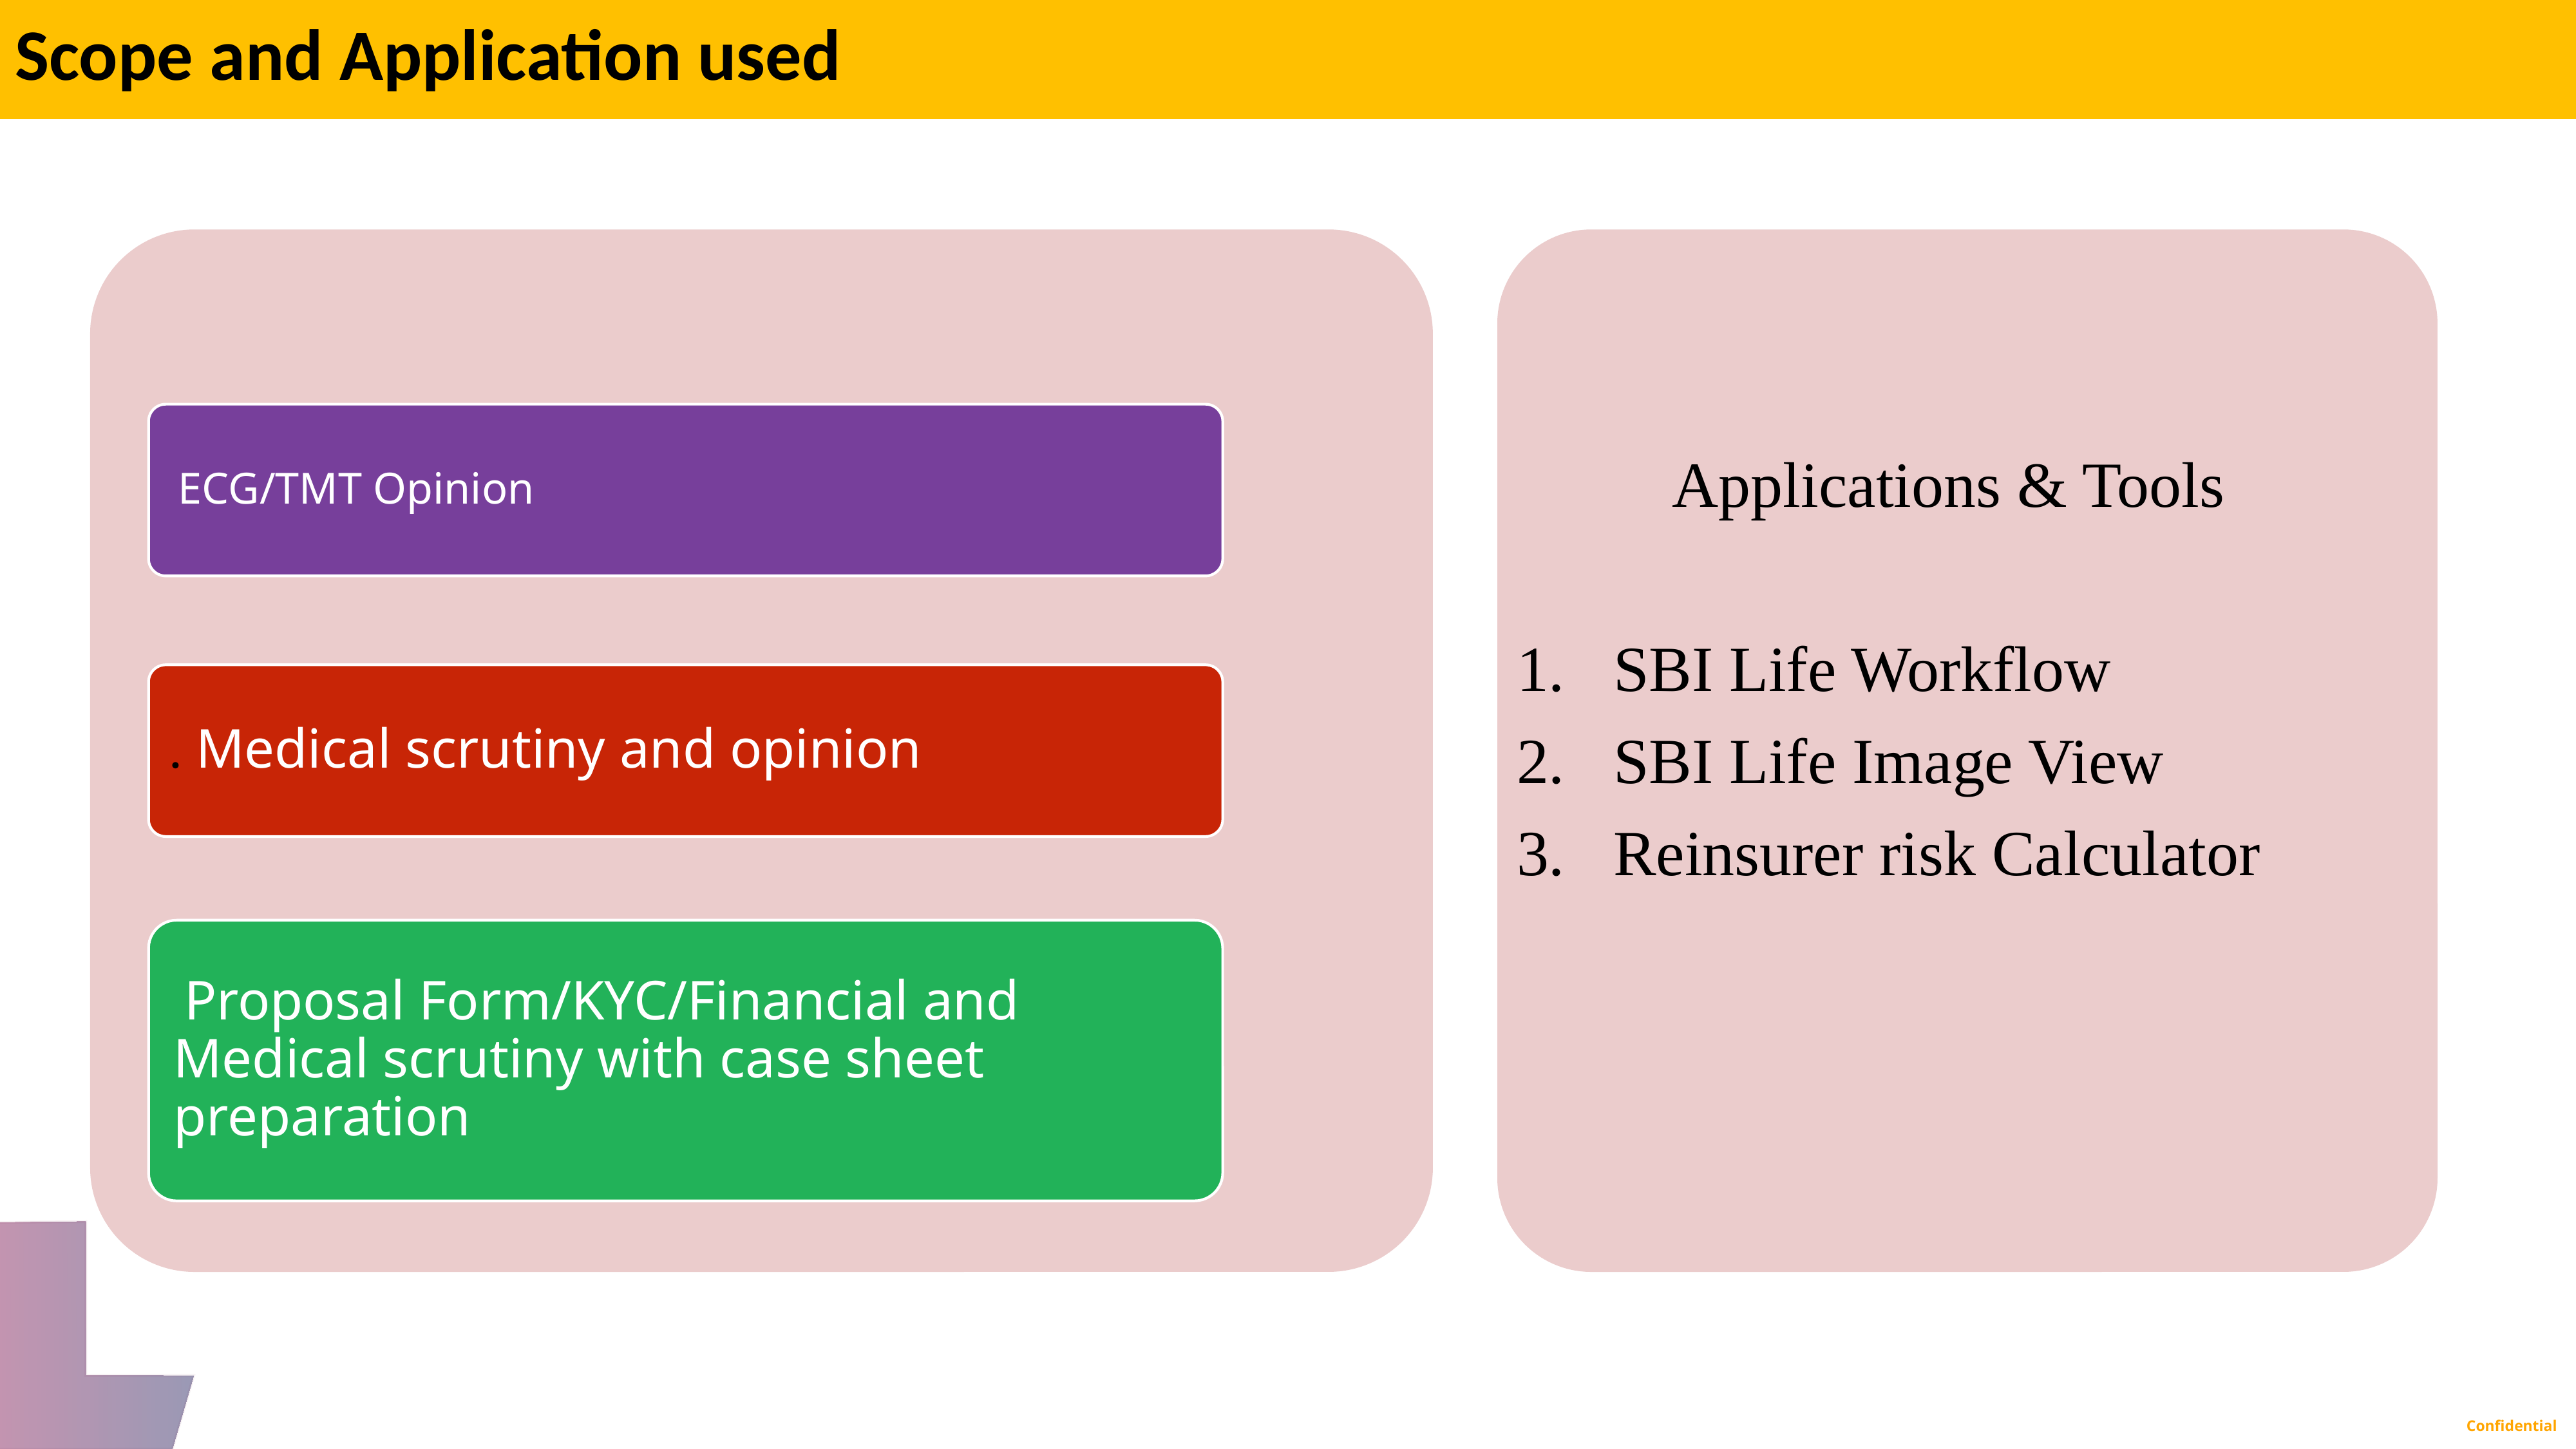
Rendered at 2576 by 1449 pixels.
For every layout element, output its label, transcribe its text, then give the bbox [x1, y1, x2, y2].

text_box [1497, 229, 2438, 1273]
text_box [90, 229, 1434, 1273]
text_box Scope and Application used [0, 0, 2576, 119]
